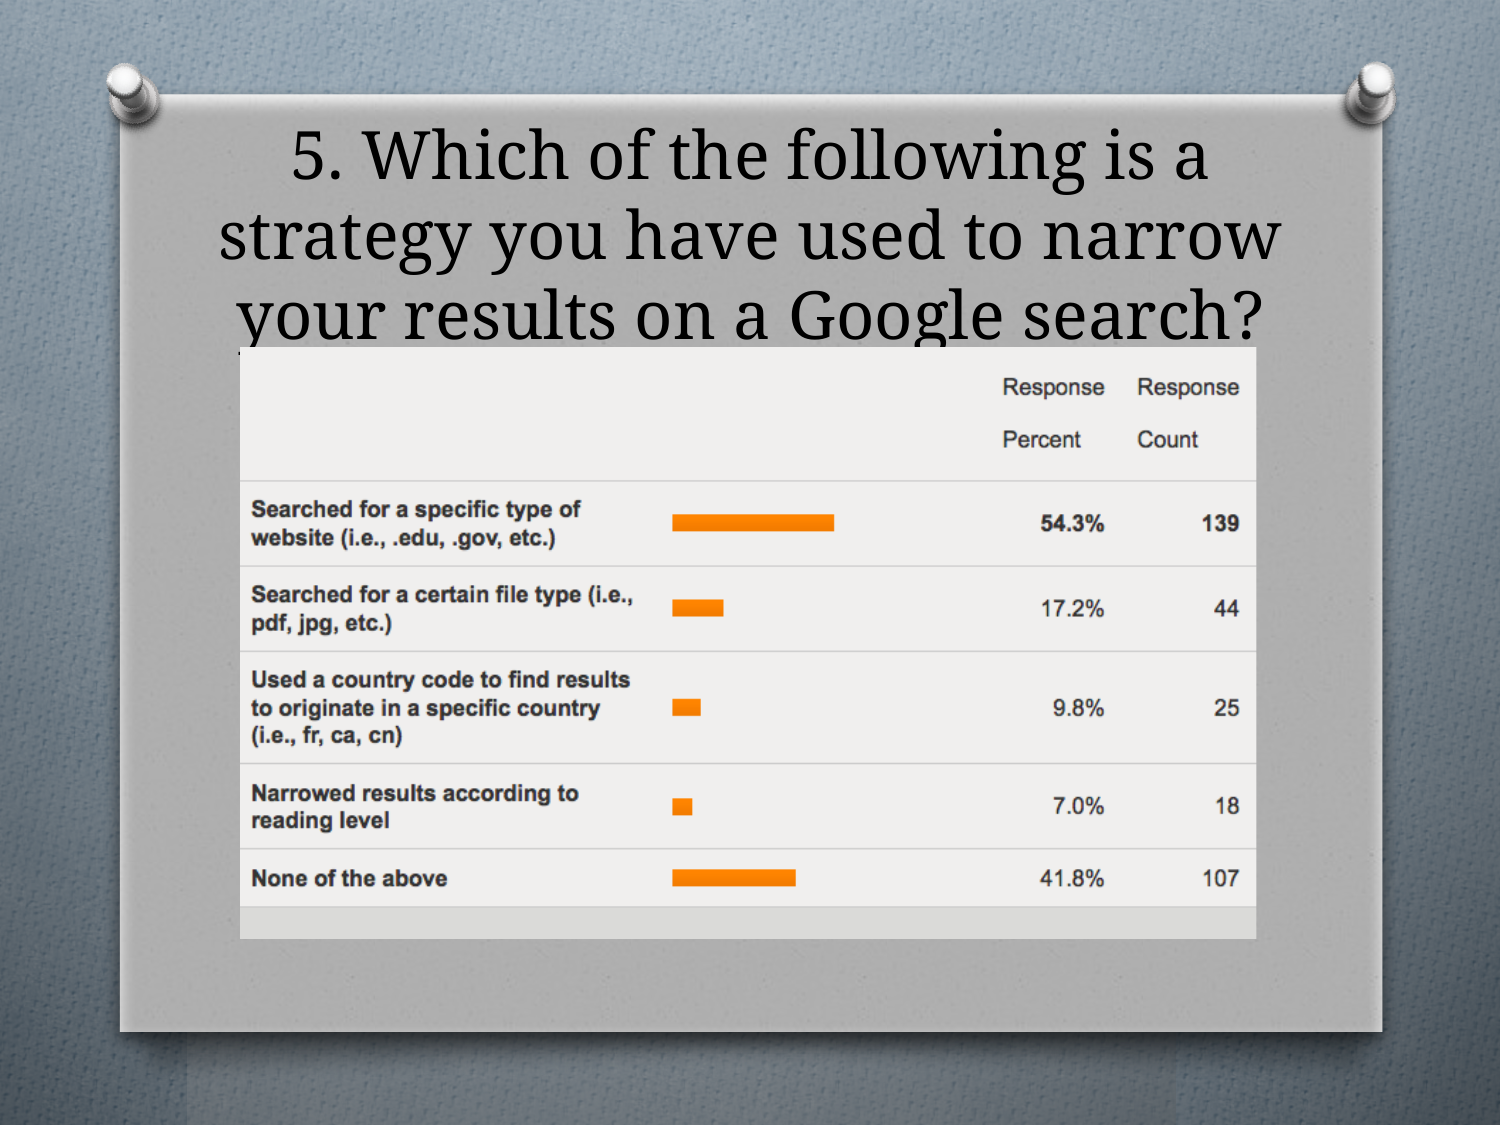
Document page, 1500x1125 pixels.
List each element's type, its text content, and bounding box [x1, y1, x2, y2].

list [239, 347, 1257, 940]
picture [1317, 35, 1439, 156]
title 5. Which of the following is a strategy you have used to narrow your results on a Google search? [179, 134, 1323, 332]
picture [75, 29, 198, 153]
